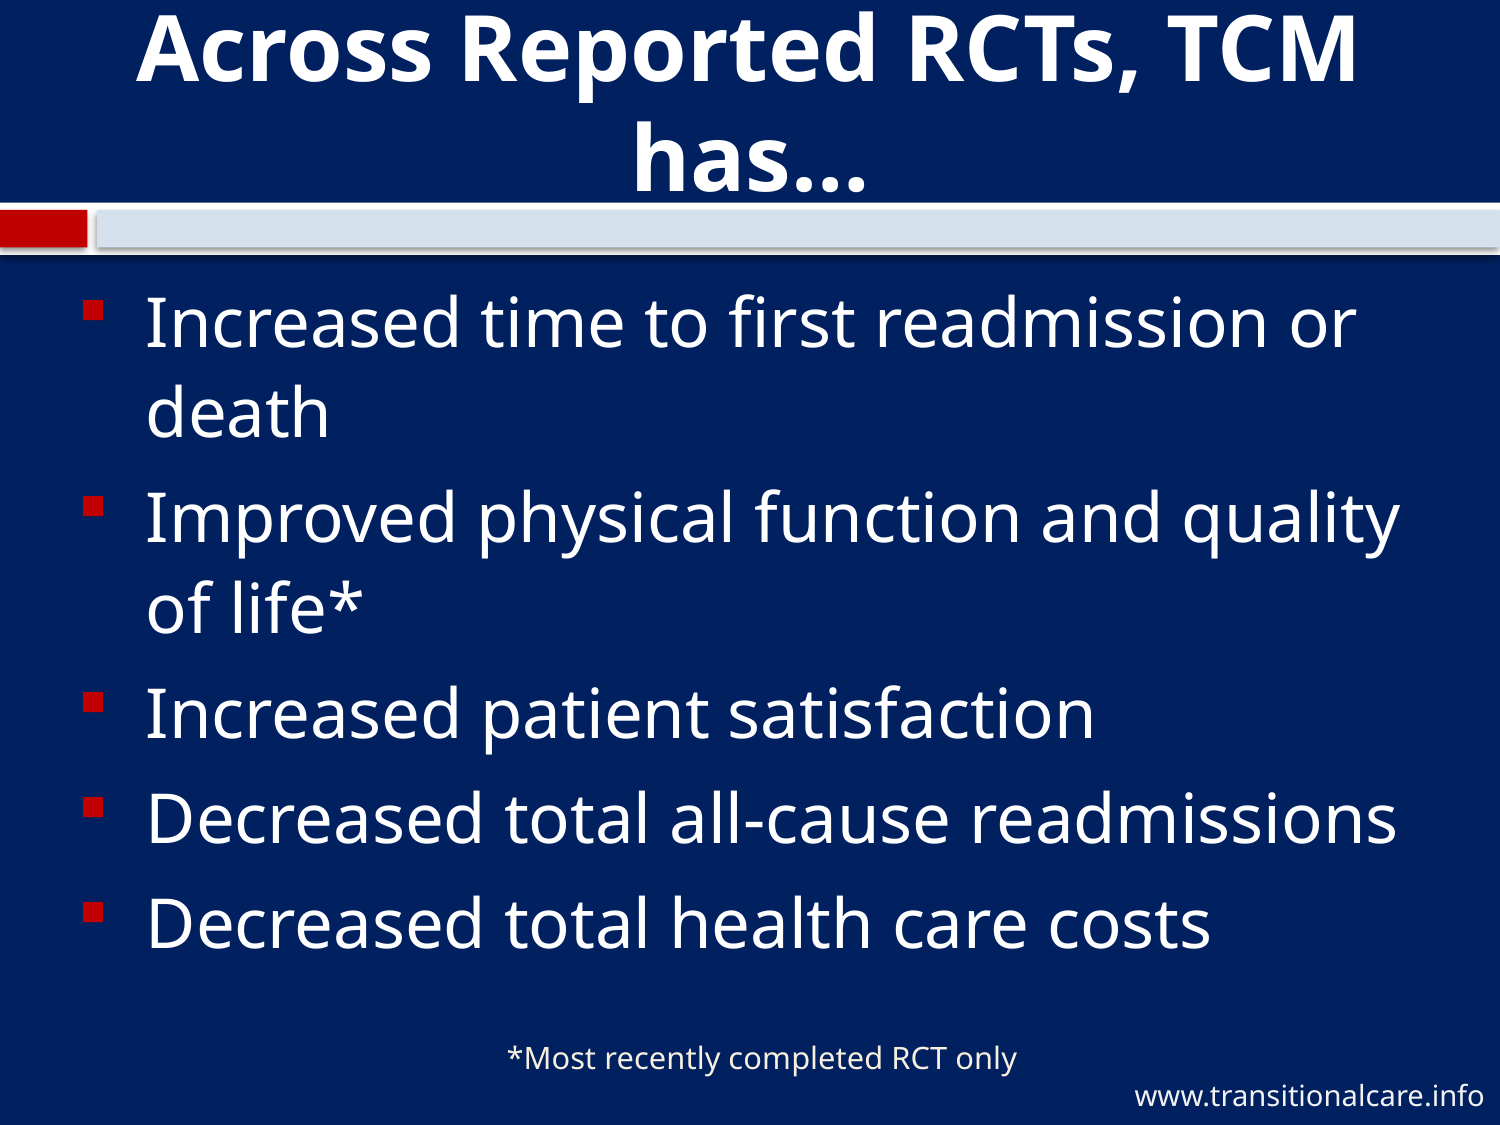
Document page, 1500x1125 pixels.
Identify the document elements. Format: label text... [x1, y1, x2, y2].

list Increased time to first readmission or death Improved physical function and quality of life* Increased patient satisfaction Decreased total all-cause readmissions Decreased total health care costs *Most recently completed RCT only [62, 262, 1451, 1101]
footer www.transitionalcare.info [610, 1065, 1500, 1125]
title Across Reported RCTs, TCM has… [0, 0, 1500, 201]
